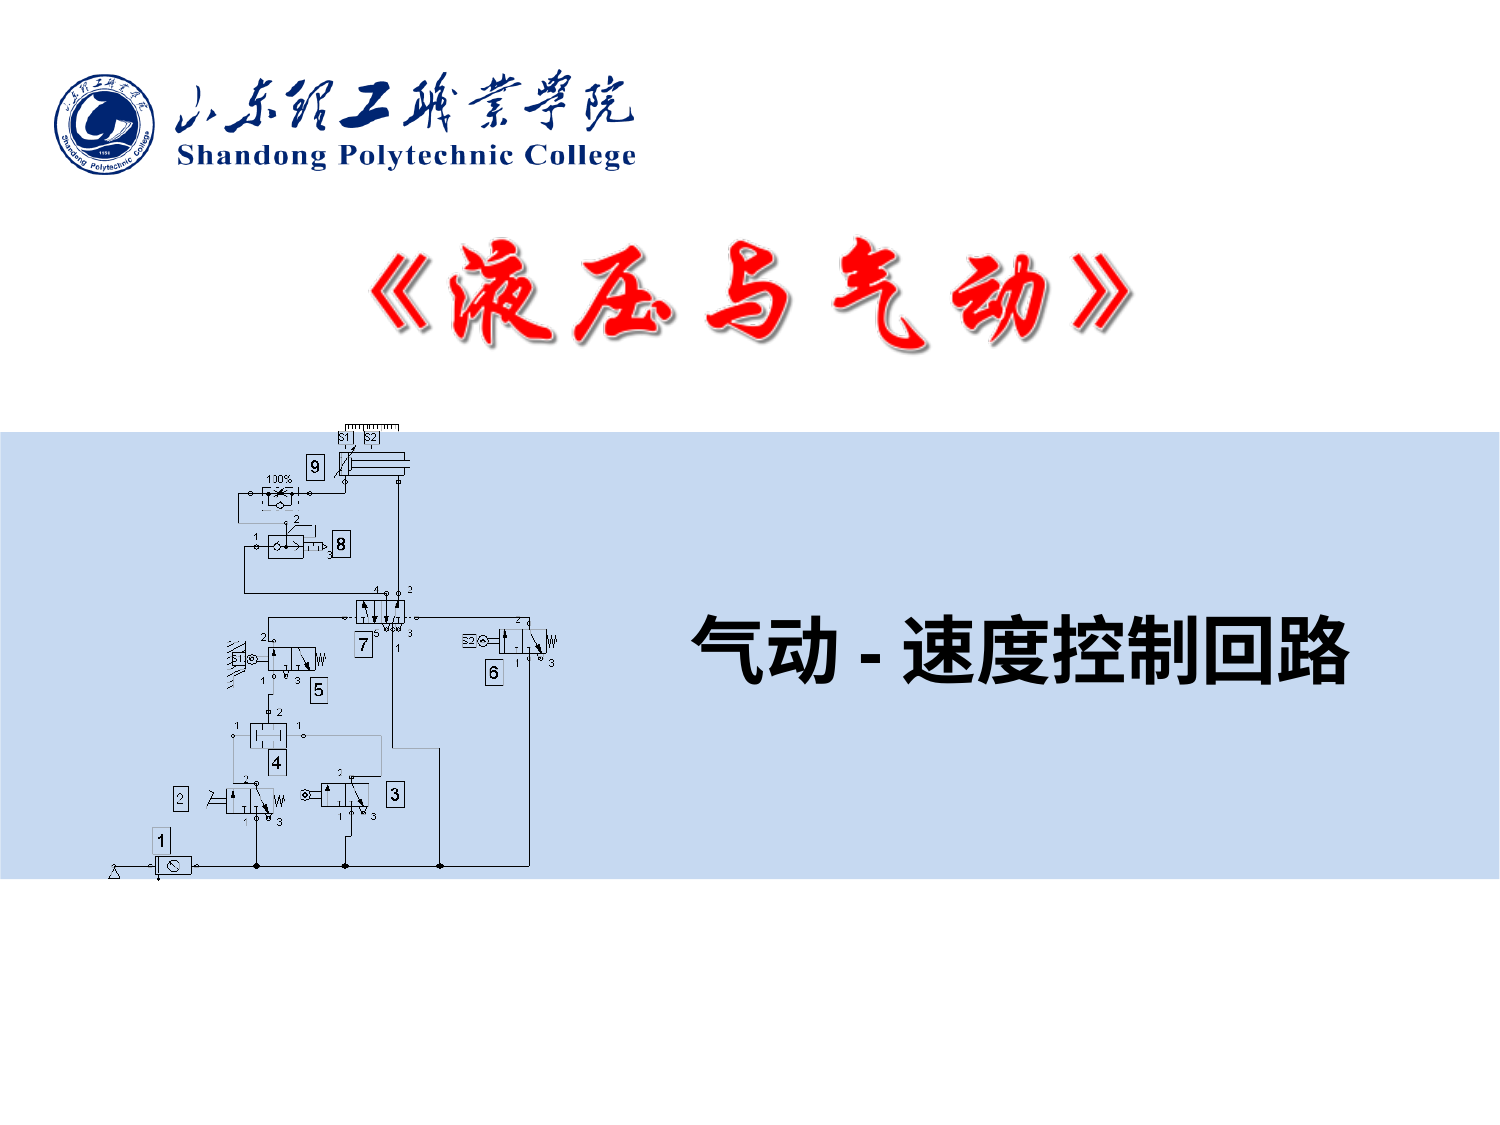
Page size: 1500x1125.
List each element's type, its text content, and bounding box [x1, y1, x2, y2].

picture [97, 404, 571, 895]
text_box 气动-速度控制回路 [604, 596, 1439, 702]
picture [54, 69, 635, 175]
picture [311, 219, 1189, 388]
